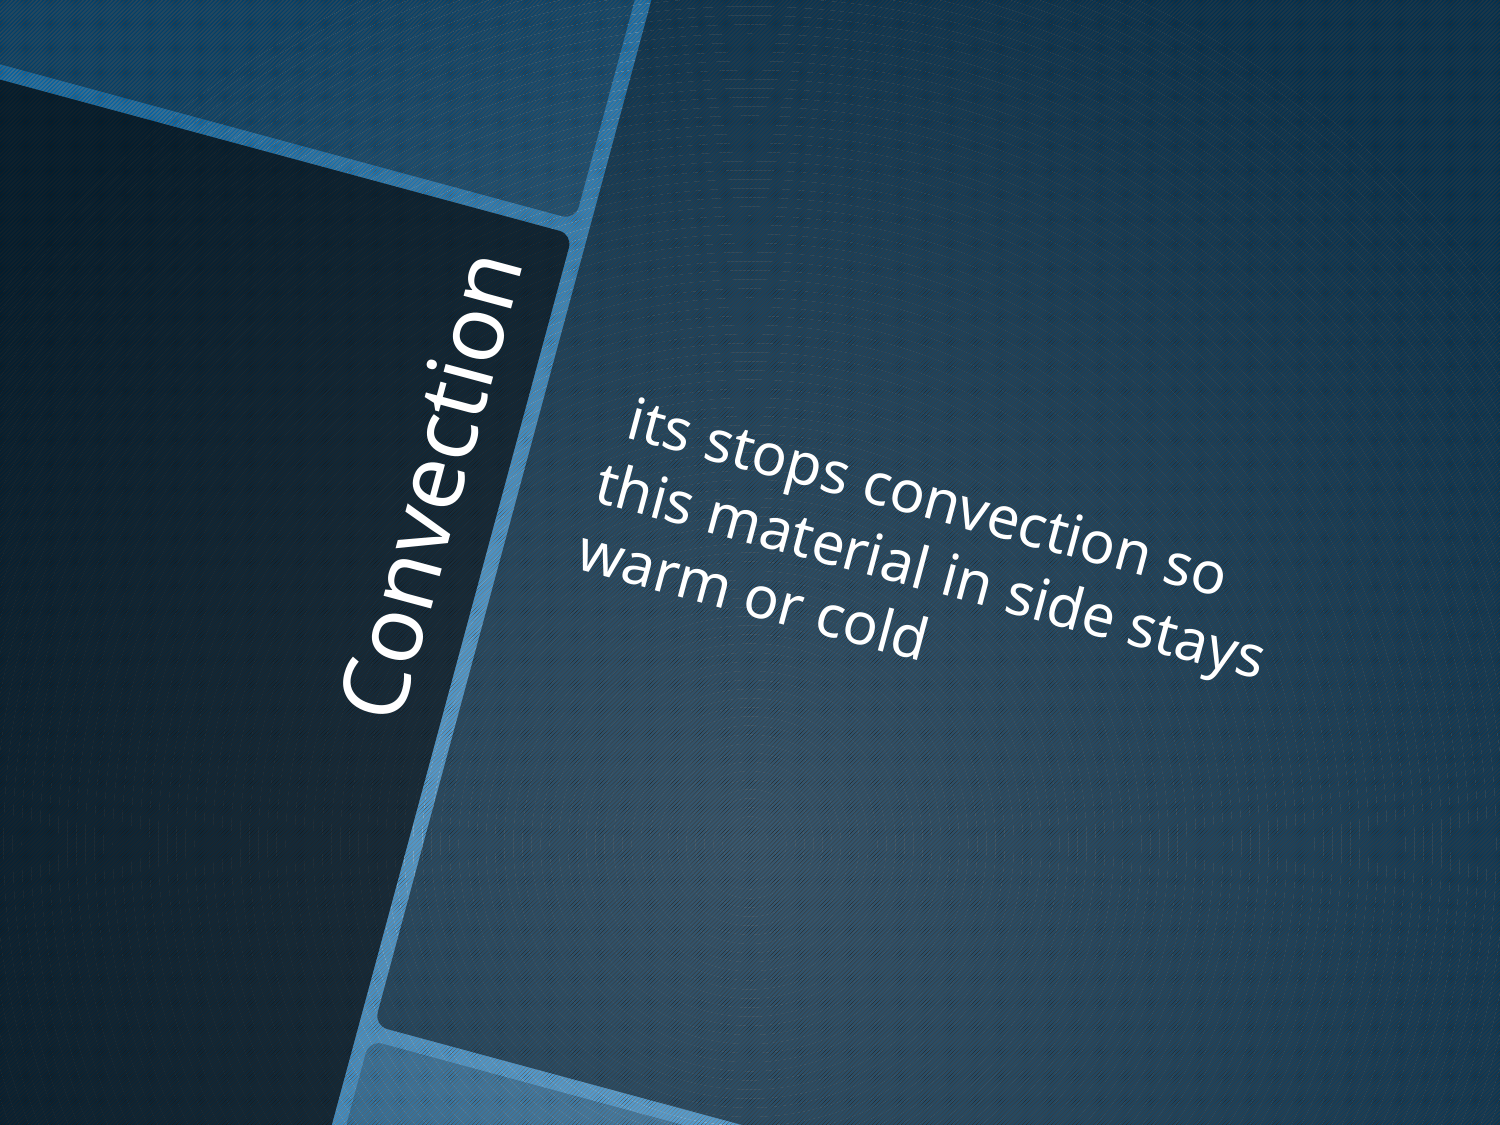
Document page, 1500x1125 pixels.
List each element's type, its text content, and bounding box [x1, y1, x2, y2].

title Convection [69, 181, 554, 1056]
list its stops convection so this material in side stays warm or cold [475, 72, 1430, 1076]
